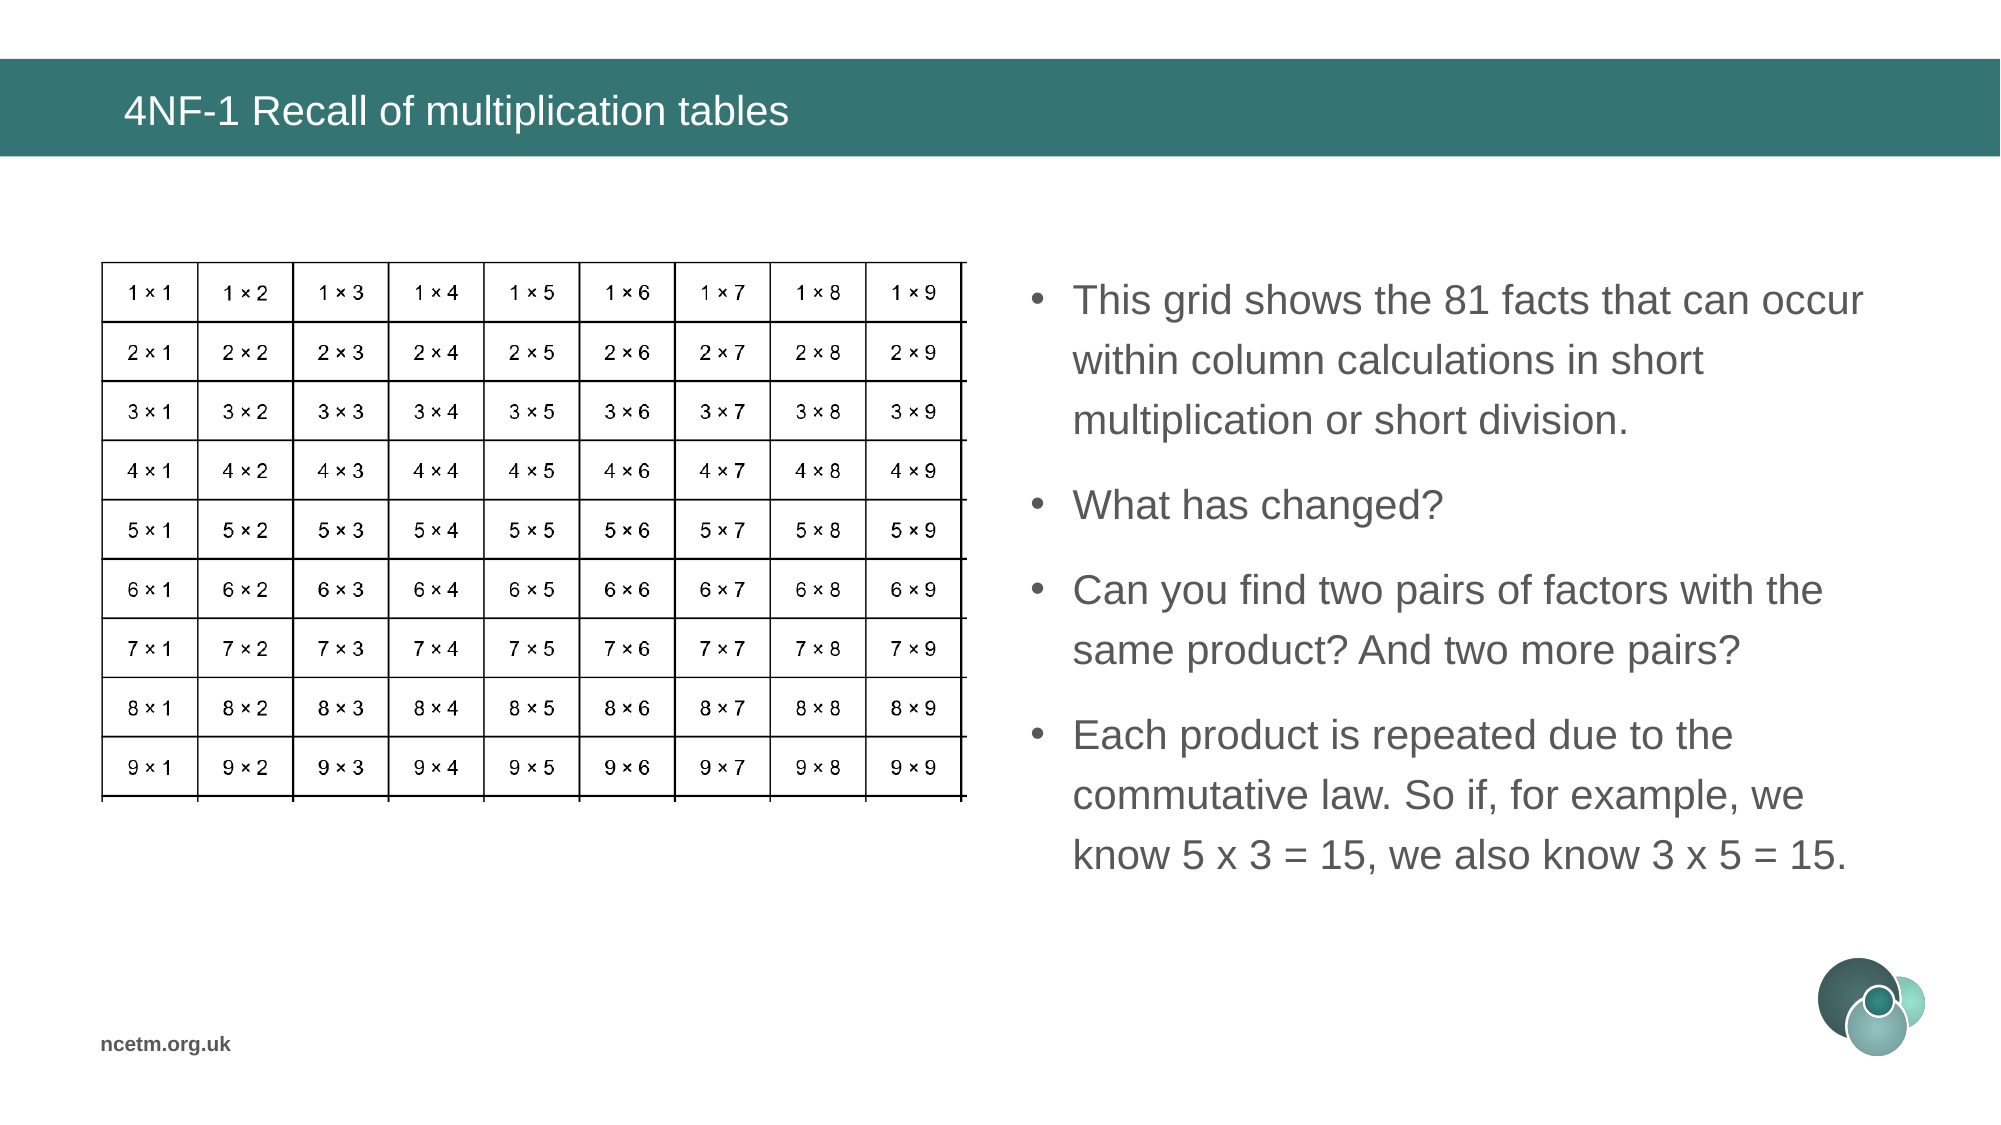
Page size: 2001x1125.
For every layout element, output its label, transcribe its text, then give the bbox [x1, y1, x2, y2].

text_box This grid shows the 81 facts that can occur within column calculations in short multiplication or short division. What has changed? Can you find two pairs of factors with the same product? And two more pairs? Each product is repeated due to the commutative law. So if, for example, we know 5 x 3 = 15, we also know 3 x 5 = 15. [1015, 255, 1900, 929]
picture [99, 259, 967, 802]
picture [1818, 958, 1925, 1056]
title 4NF-1 Recall of multiplication tables [97, 76, 1945, 147]
